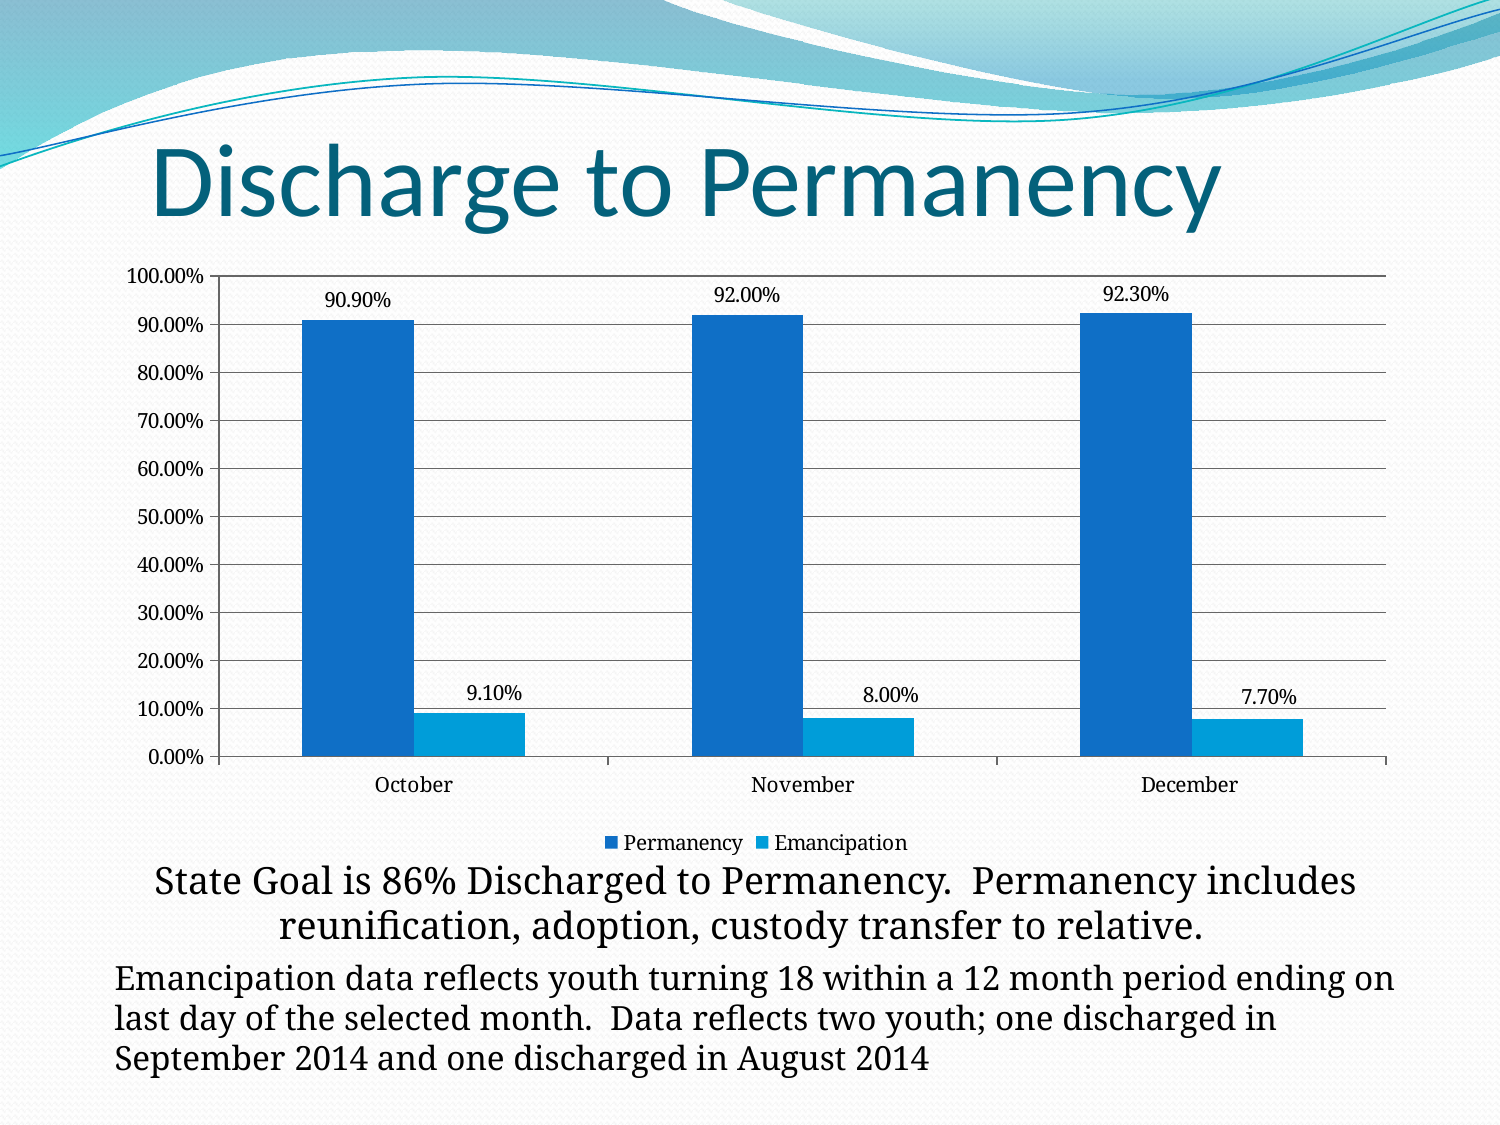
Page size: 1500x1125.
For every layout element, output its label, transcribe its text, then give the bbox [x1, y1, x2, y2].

chart [99, 249, 1413, 863]
title Discharge to Permanency [150, 50, 1500, 238]
text_box Emancipation data reflects youth turning 18 within a 12 month period ending on last day of the selected month. Data reflects two youth; one discharged in September 2014 and one discharged in August 2014 [99, 949, 1463, 1085]
text_box State Goal is 86% Discharged to Permanency. Permanency includes reunification, adoption, custody transfer to relative. [62, 849, 1450, 955]
